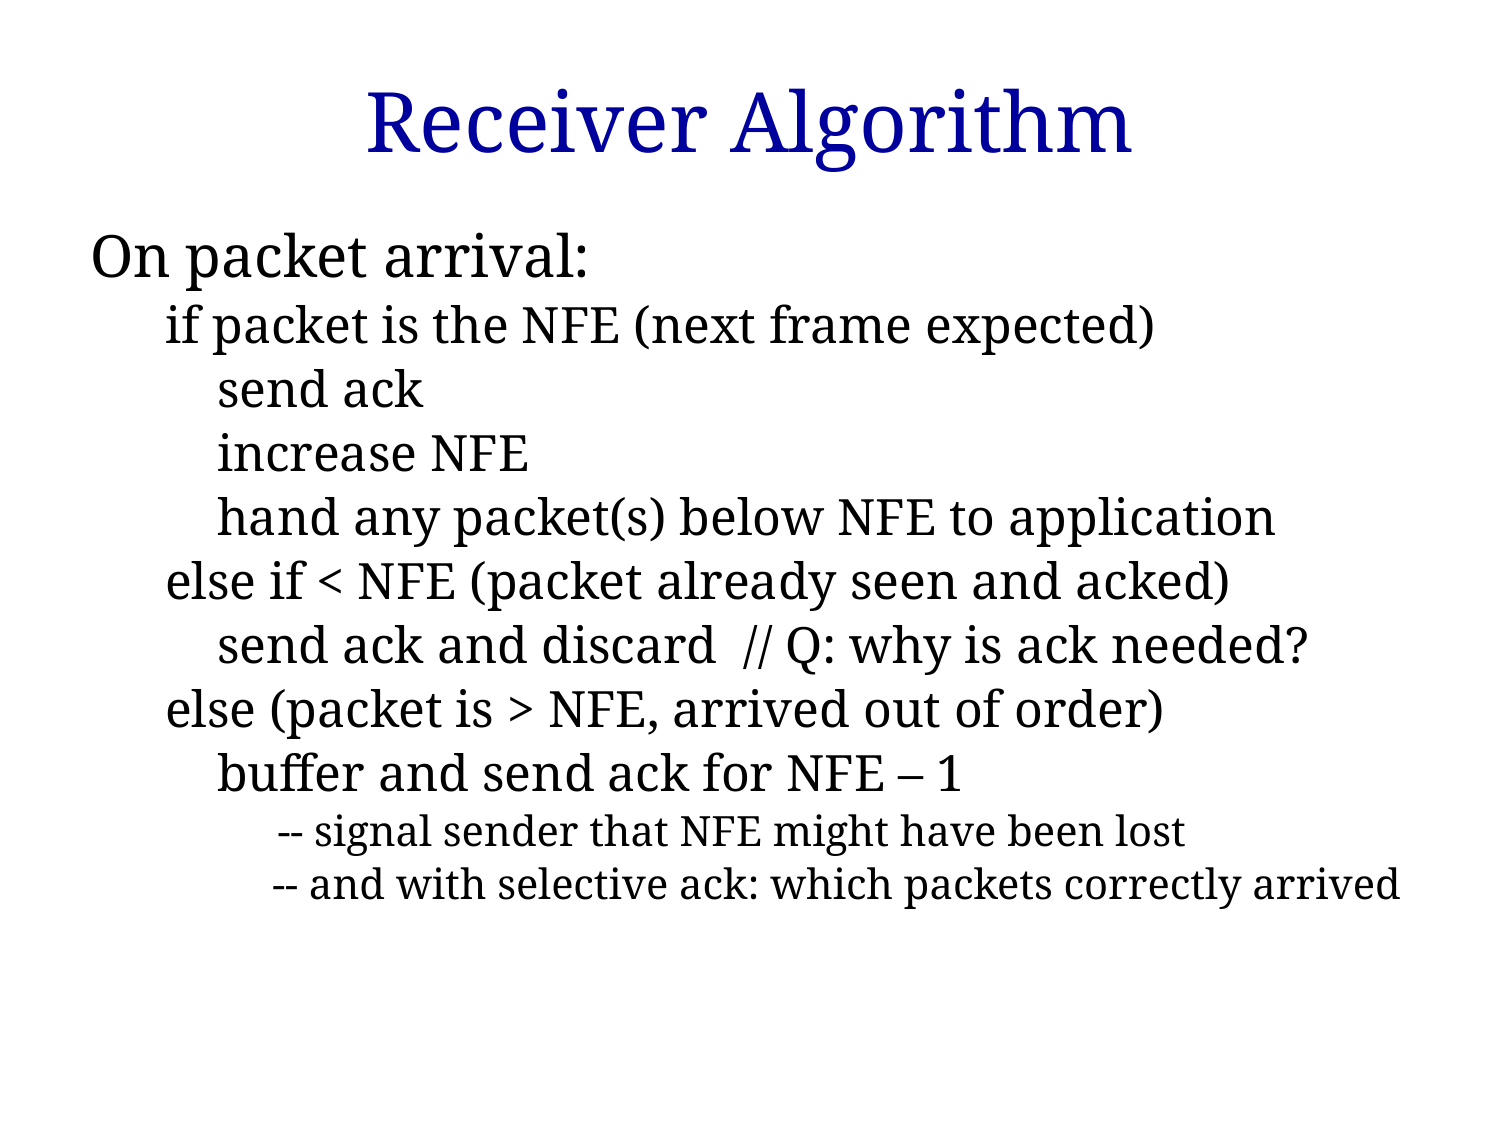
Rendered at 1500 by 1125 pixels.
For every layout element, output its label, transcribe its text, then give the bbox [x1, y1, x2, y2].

list On packet arrival: if packet is the NFE (next frame expected) send ack increase NFE hand any packet(s) below NFE to application else if < NFE (packet already seen and acked) send ack and discard // Q: why is ack needed? else (packet is > NFE, arrived out of order) buffer and send ack for NFE – 1 -- signal sender that NFE might have been lost -- and with selective ack: which packets correctly arrived [74, 219, 1426, 963]
title Receiver Algorithm [74, 47, 1426, 191]
